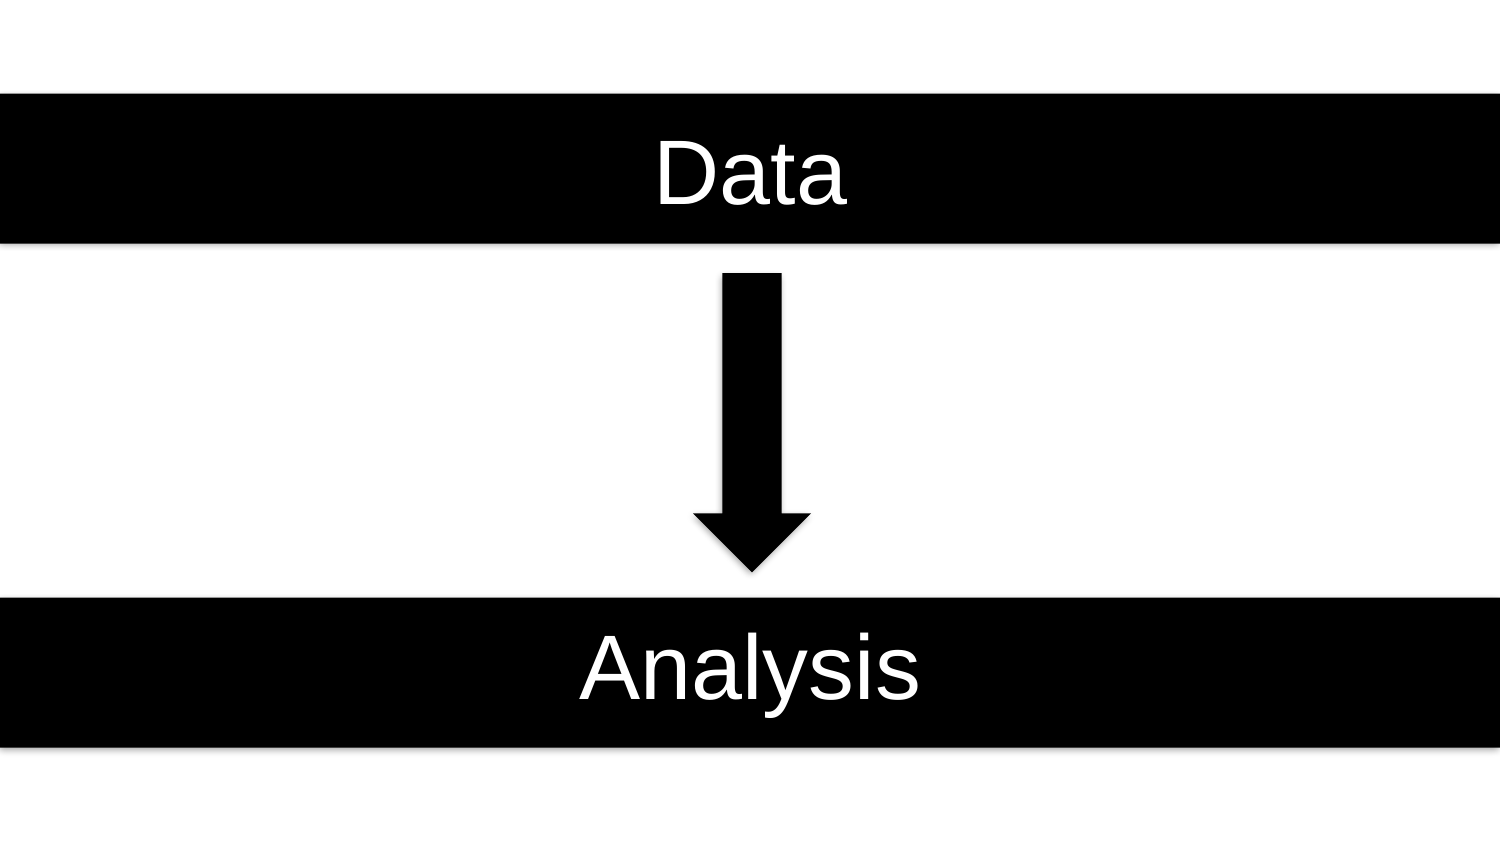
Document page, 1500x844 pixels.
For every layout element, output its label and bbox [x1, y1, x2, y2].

text_box [0, 272, 1500, 758]
text_box [0, 73, 1500, 262]
